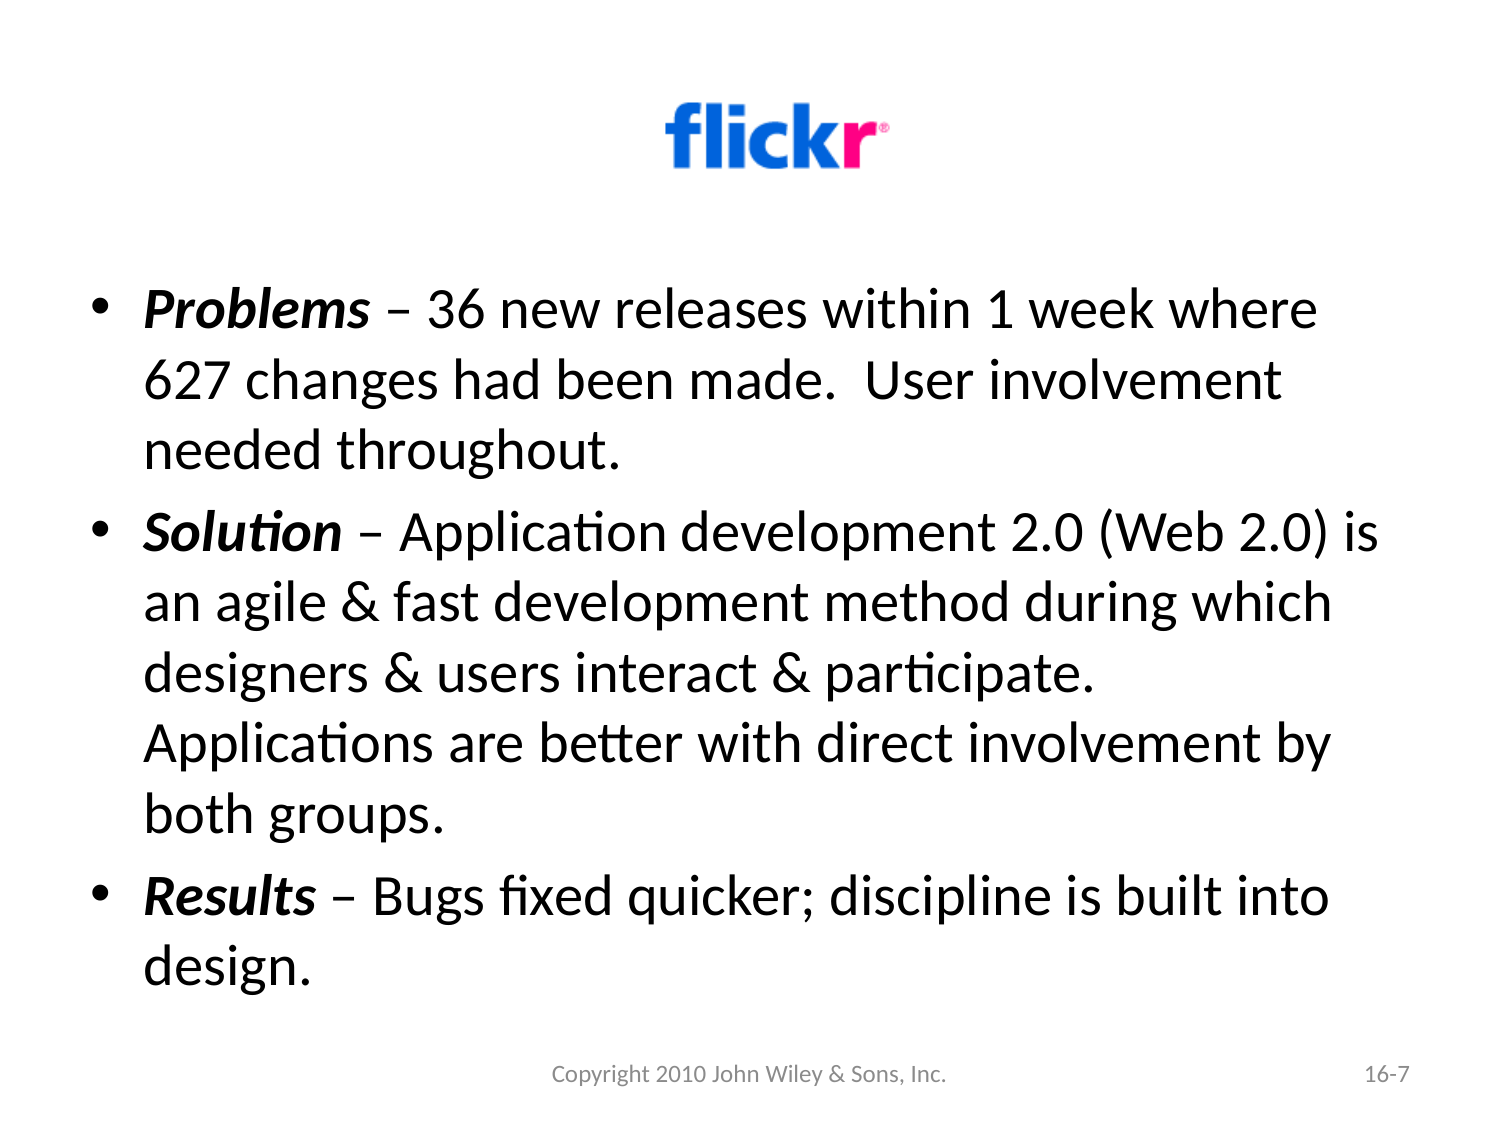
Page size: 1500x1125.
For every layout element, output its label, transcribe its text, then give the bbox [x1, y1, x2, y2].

picture [649, 87, 904, 188]
slide_number 16-7 [1074, 1042, 1425, 1103]
footer Copyright 2010 John Wiley & Sons, Inc. [512, 1042, 988, 1103]
list Problems – 36 new releases within 1 week where 627 changes had been made. User involvement needed throughout. Solution – Application development 2.0 (Web 2.0) is an agile & fast development method during which designers & users interact & participate. Applications are better with direct involvement by both groups. Results – Bugs fixed quicker; discipline is built into design. [75, 262, 1425, 1005]
